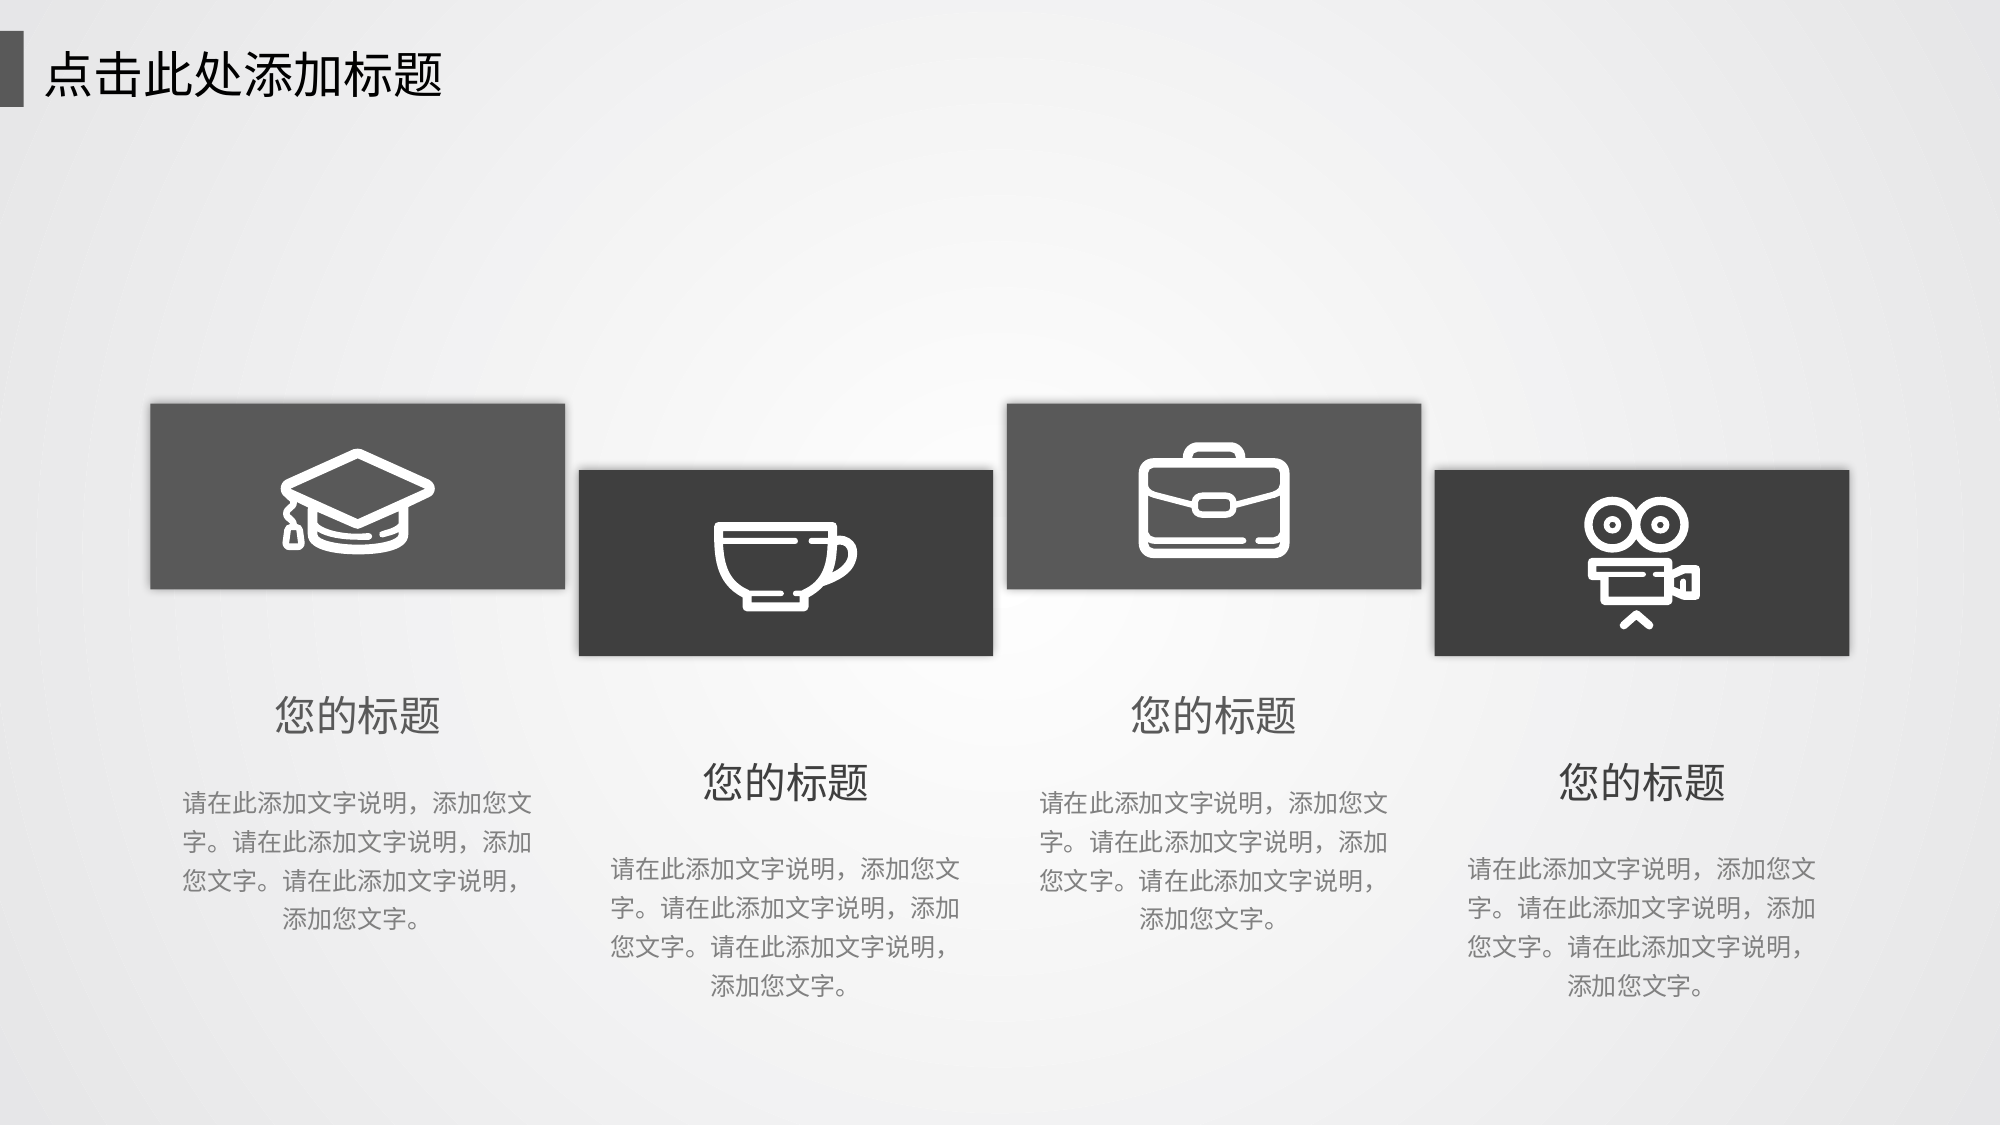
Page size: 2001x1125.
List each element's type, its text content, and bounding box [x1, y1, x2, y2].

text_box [578, 470, 1850, 1011]
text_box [150, 403, 1422, 944]
text_box 点击此处添加标题 [28, 36, 462, 111]
text_box [0, 30, 24, 107]
